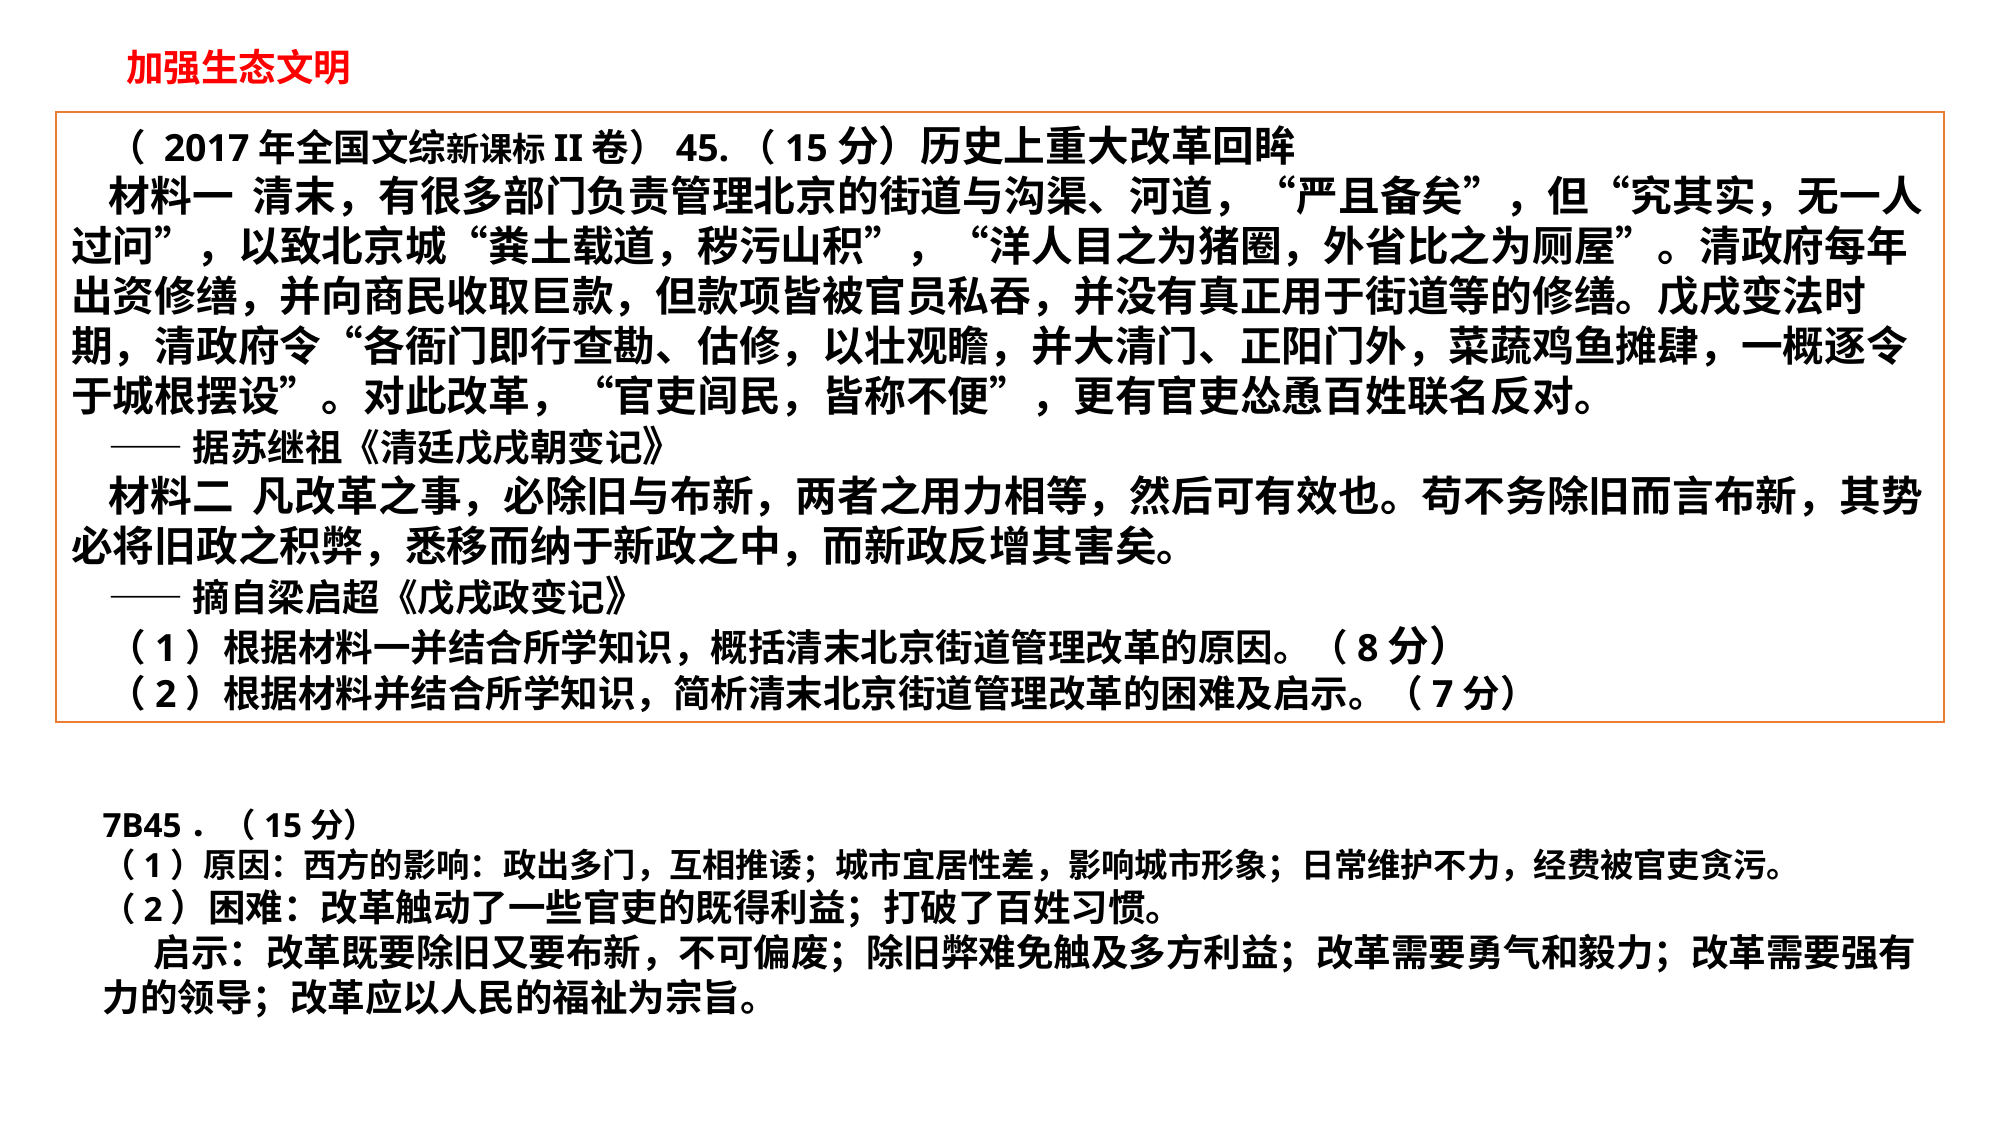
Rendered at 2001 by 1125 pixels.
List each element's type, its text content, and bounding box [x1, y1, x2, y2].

text_box （ 2017年全国文综新课标II卷）45.（15分）历史上重大改革回眸 材料一 清末，有很多部门负责管理北京的街道与沟渠、河道，“严且备矣”，但“究其实，无一人过问”，以致北京城“粪土载道，秽污山积”，“洋人目之为猪圈，外省比之为厕屋”。清政府每年出资修缮，并向商民收取巨款，但款项皆被官员私吞，并没有真正用于街道等的修缮。戊戌变法时期，清政府令“各衙门即行查勘、估修，以壮观瞻，并大清门、正阳门外，菜蔬鸡鱼摊肆，一概逐令于城根摆设”。对此改革，“官吏闾民，皆称不便”，更有官吏怂恿百姓联名反对。 ——据苏继祖《清廷戊戌朝变记》 材料二 凡改革之事，必除旧与布新，两者之用力相等，然后可有效也。苟不务除旧而言布新，其势必将旧政之积弊，悉移而纳于新政之中，而新政反增其害矣。 ——摘自梁启超《戊戌政变记》 （1）根据材料一并结合所学知识，概括清末北京街道管理改革的原因。（8分） （2）根据材料并结合所学知识，简析清末北京街道管理改革的困难及启示。（7分） [55, 111, 1945, 723]
text_box 7B45．（15分） （1）原因：西方的影响：政出多门，互相推诿；城市宜居性差，影响城市形象；日常维护不力，经费被官吏贪污。 （2）困难：改革触动了一些官吏的既得利益；打破了百姓习惯。 启示：改革既要除旧又要布新，不可偏废；除旧弊难免触及多方利益；改革需要勇气和毅力；改革需要强有力的领导；改革应以人民的福祉为宗旨。 [87, 796, 1946, 1066]
text_box 加强生态文明 [111, 36, 367, 97]
